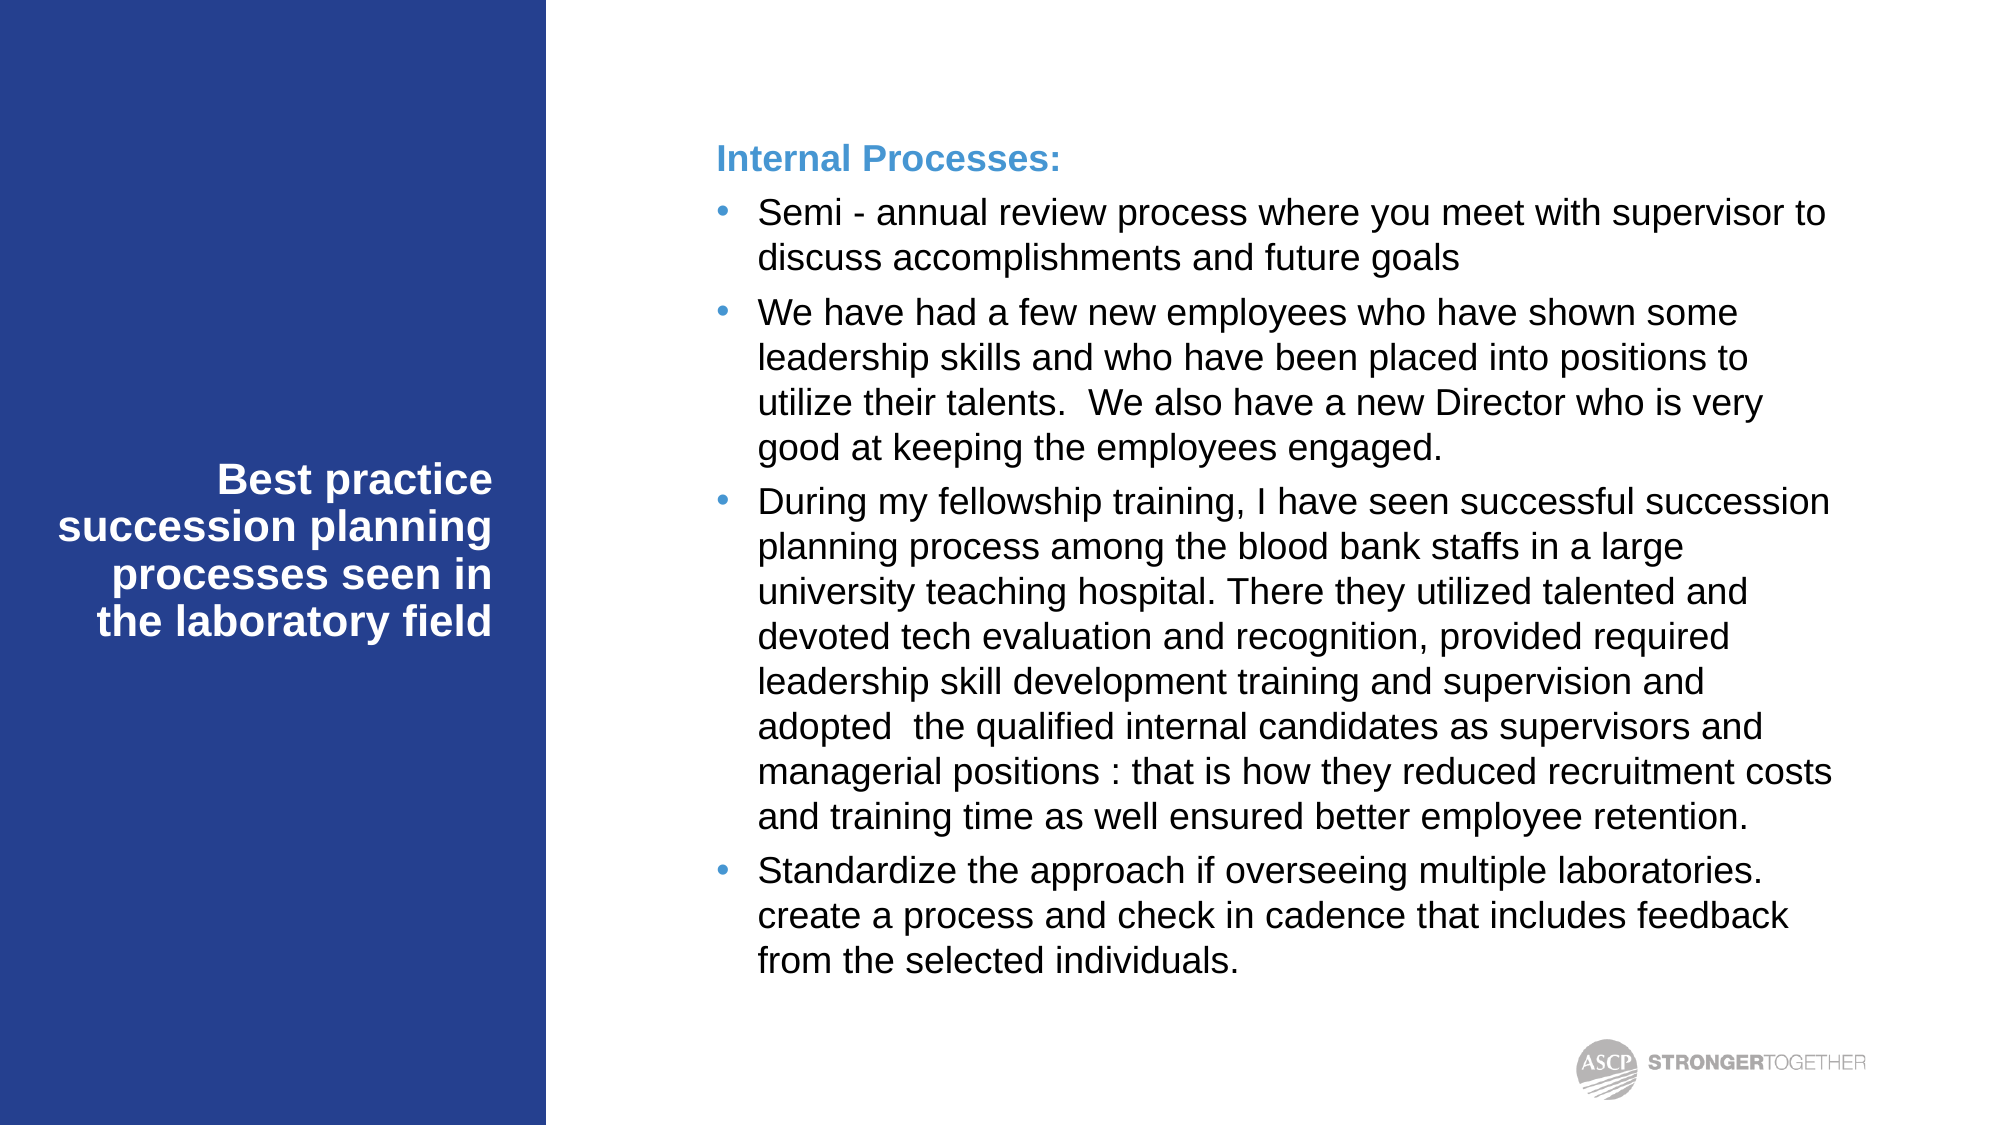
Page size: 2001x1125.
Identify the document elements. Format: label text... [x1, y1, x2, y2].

title Best practice succession planning processes seen in the laboratory field [37, 448, 509, 667]
list Internal Processes: Semi - annual review process where you meet with supervisor to discuss accomplishments and future goals We have had a few new employees who have shown some leadership skills and who have been placed into positions to utilize their talents. We also have a new Director who is very good at keeping the employees engaged. During my fellowship training, I have seen successful succession planning process among the blood bank staffs in a large university teaching hospital. There they utilized talented and devoted tech evaluation and recognition, provided required leadership skill development training and supervision and adopted the qualified internal candidates as supervisors and managerial positions : that is how they reduced recruitment costs and training time as well ensured better employee retention. Standardize the approach if overseeing multiple laboratories. create a process and check in cadence that includes feedback from the selected individuals. [701, 107, 1866, 1009]
picture [1576, 1039, 1866, 1100]
